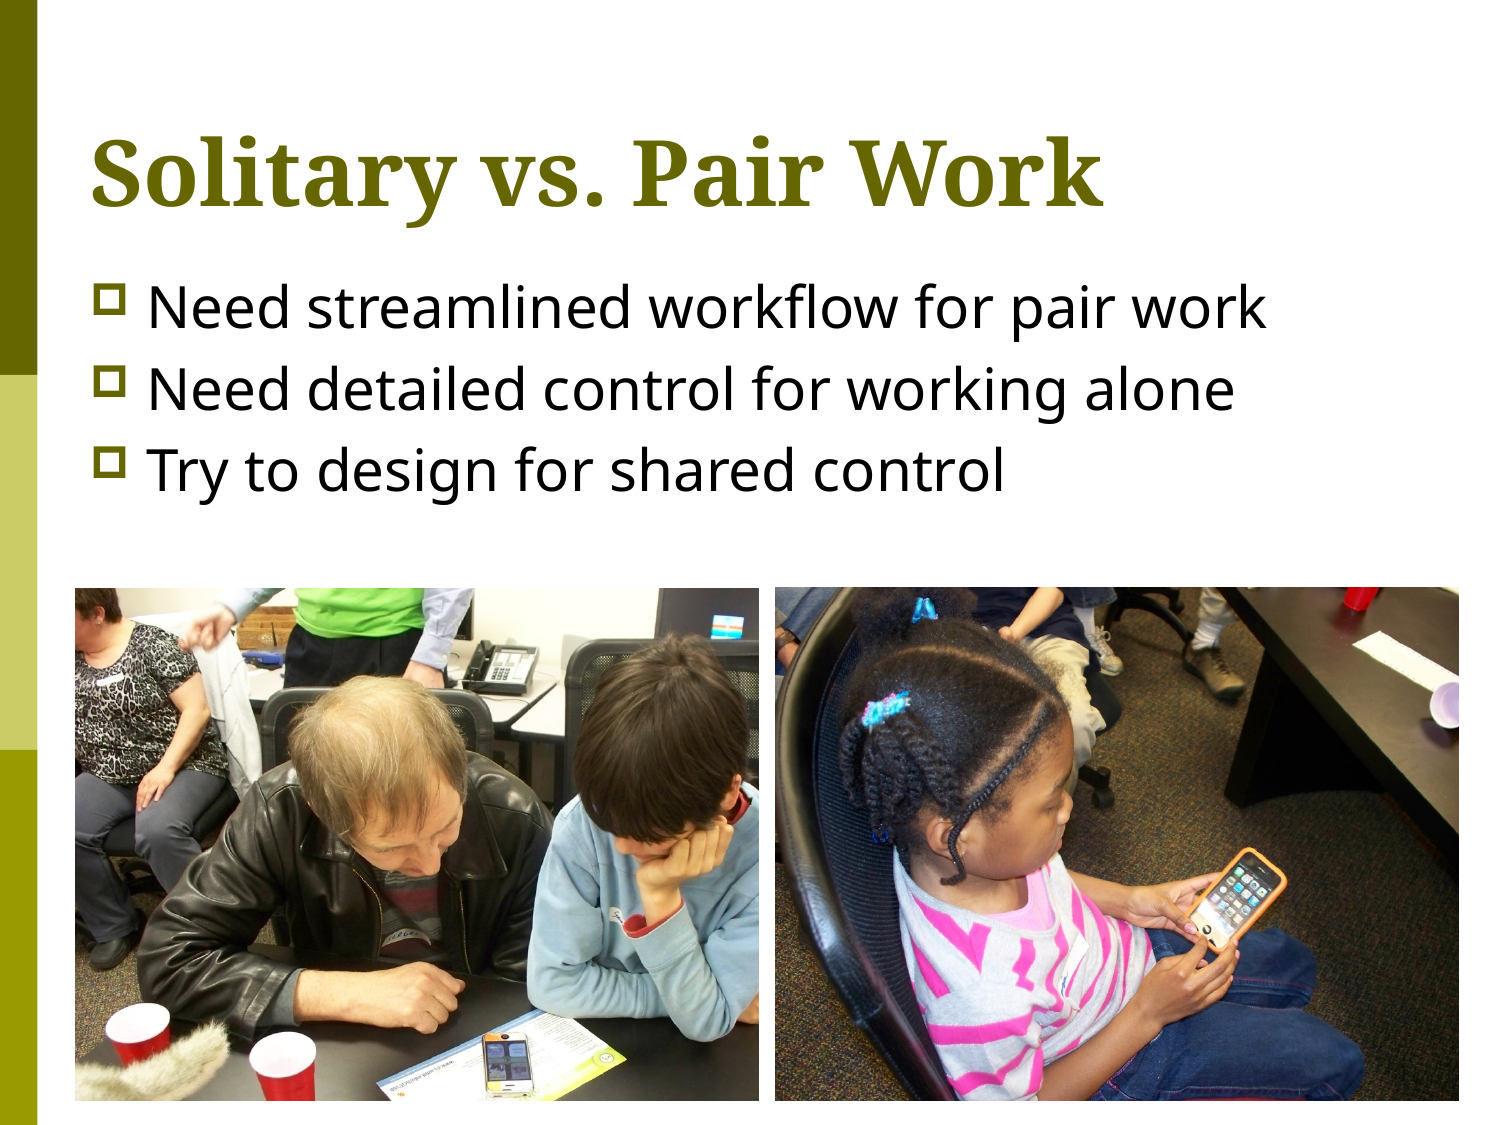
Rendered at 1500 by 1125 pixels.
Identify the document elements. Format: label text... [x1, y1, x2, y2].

picture [775, 587, 1459, 1101]
title Solitary vs. Pair Work [74, 45, 1426, 233]
picture [74, 587, 760, 1102]
list Need streamlined workflow for pair work Need detailed control for working alone Try to design for shared control [74, 262, 1426, 501]
